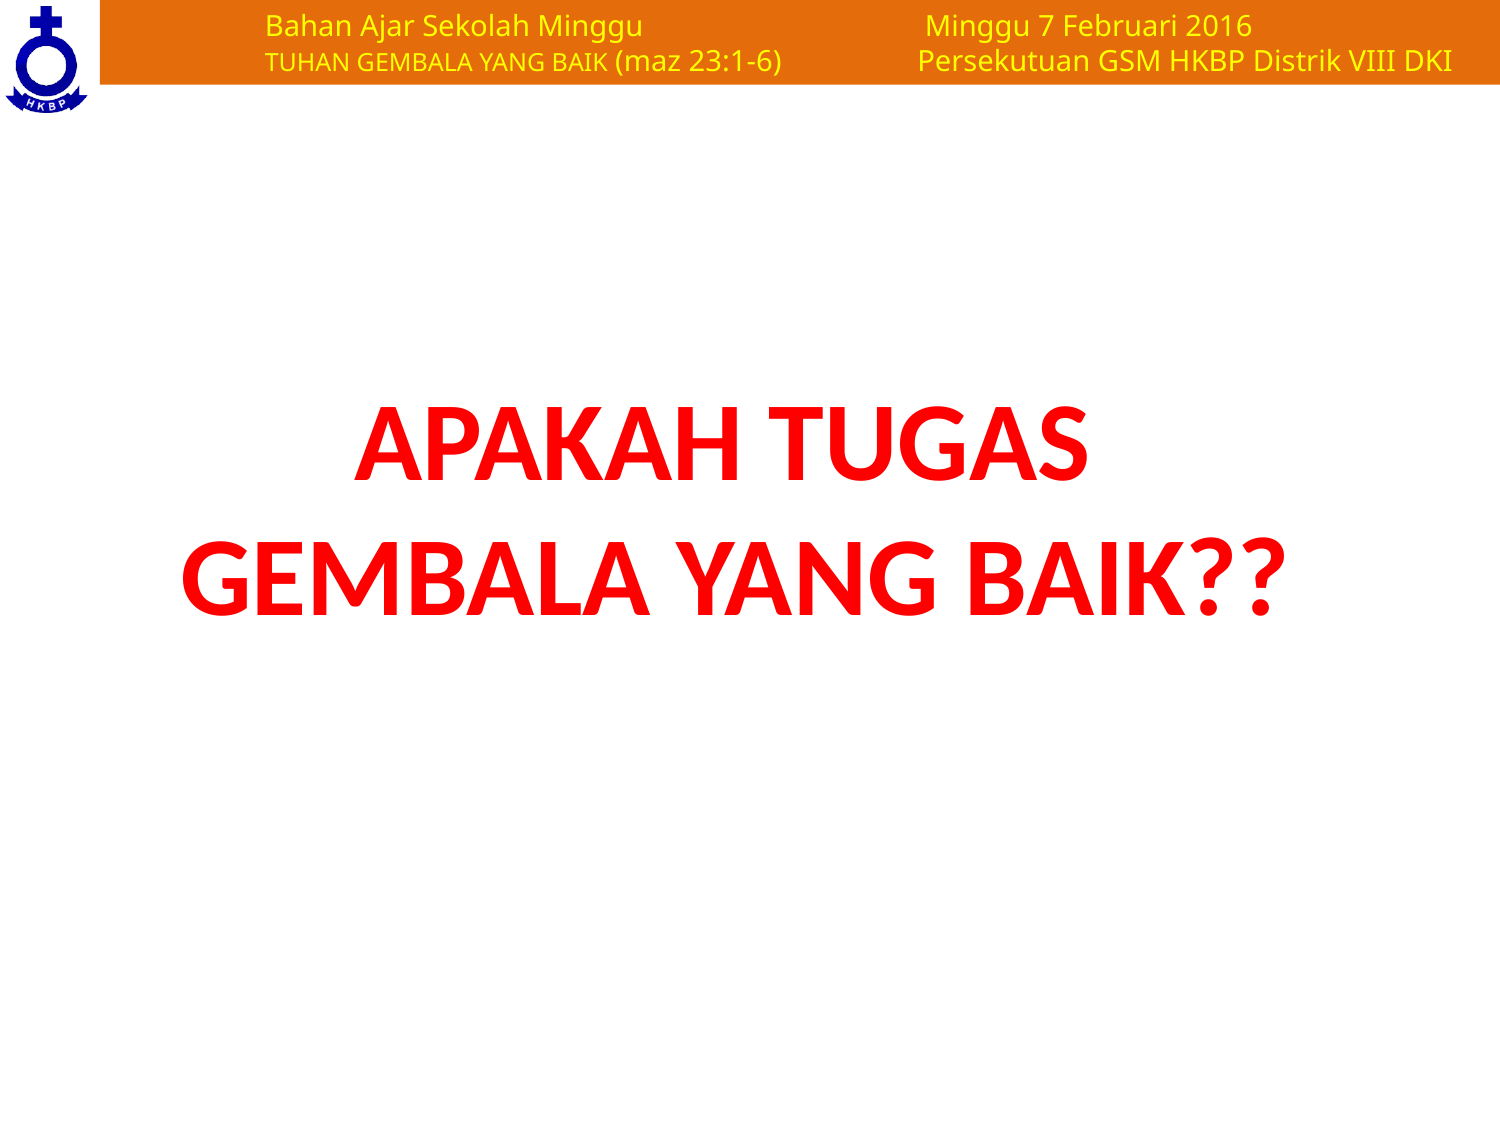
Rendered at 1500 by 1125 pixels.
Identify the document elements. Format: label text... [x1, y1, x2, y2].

text_box APAKAH TUGAS GEMBALA YANG BAIK?? [35, 264, 1436, 743]
picture [5, 6, 88, 113]
